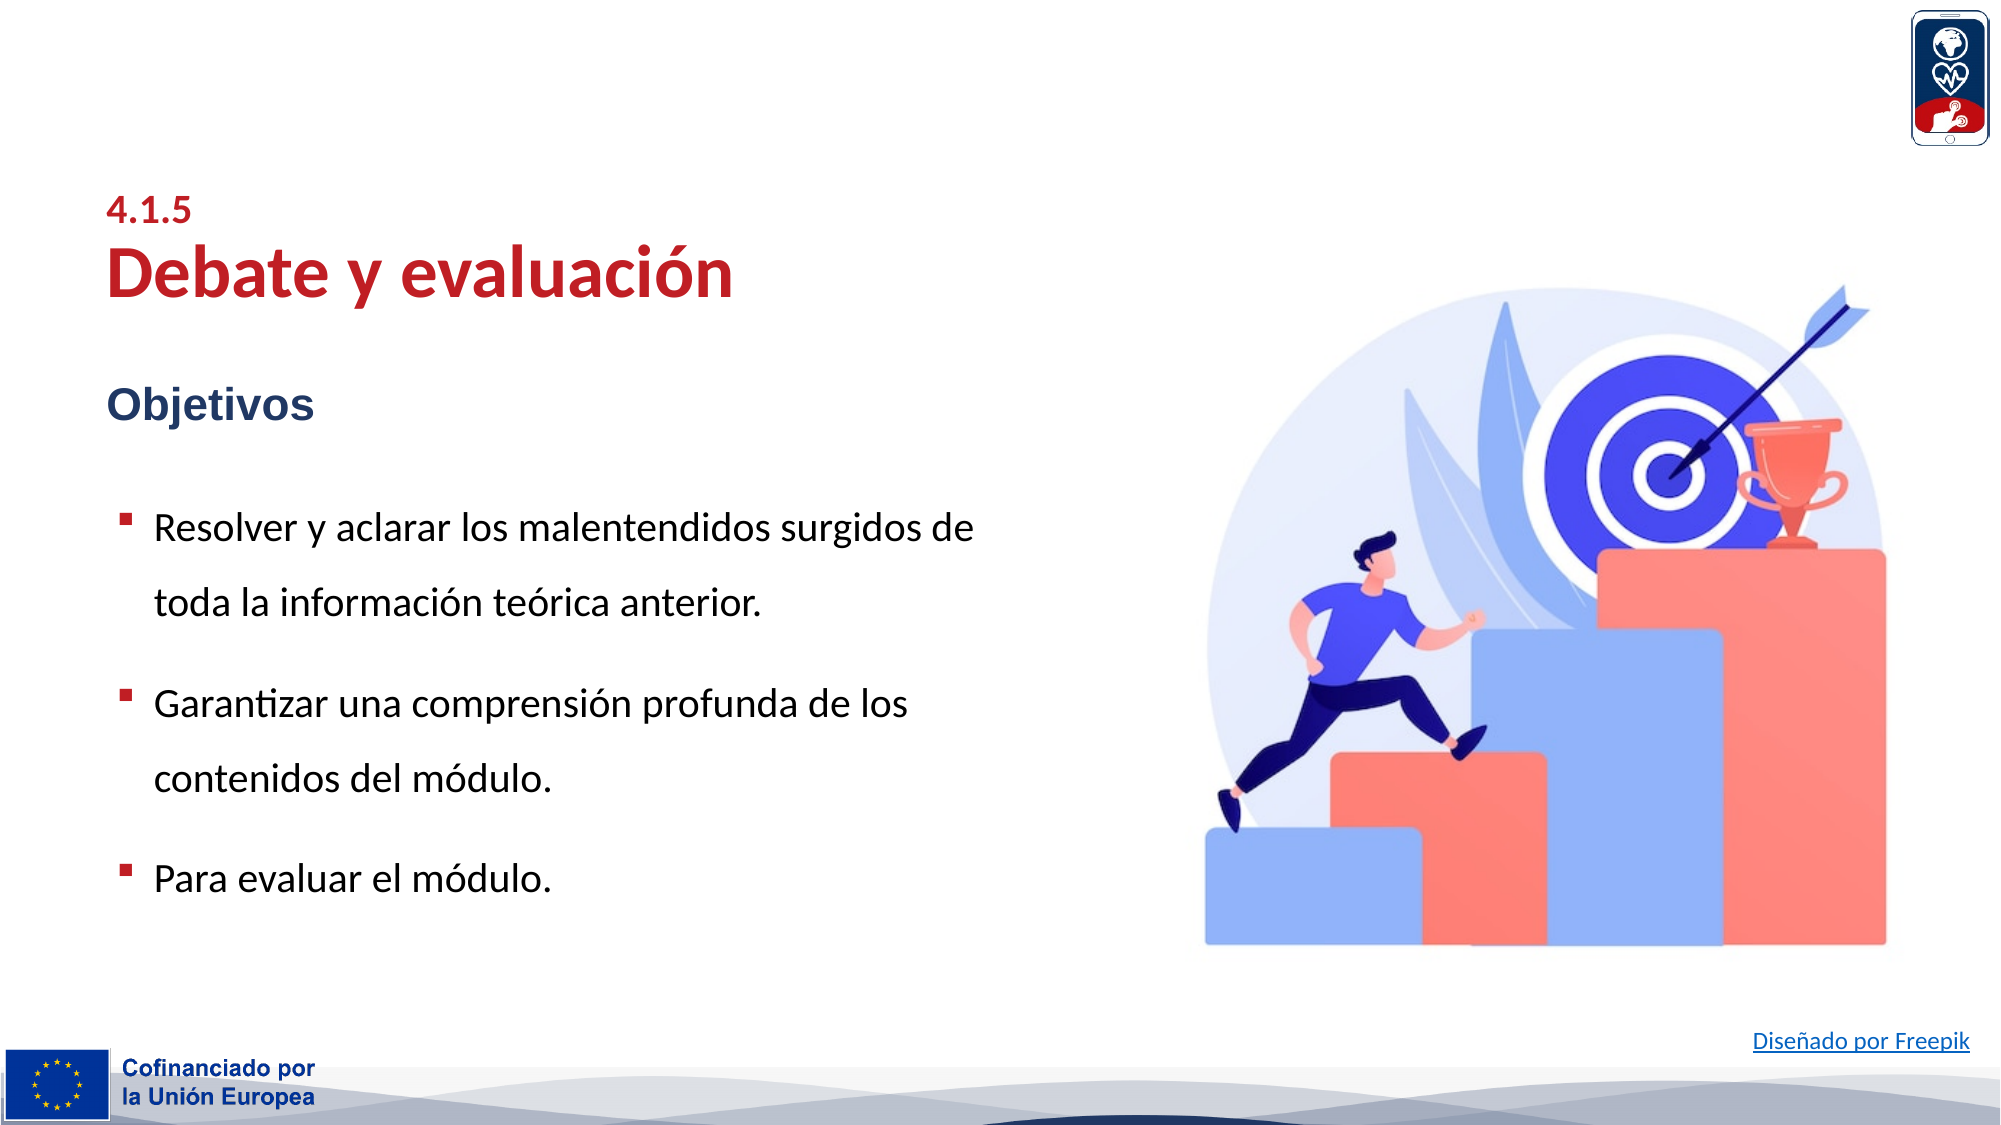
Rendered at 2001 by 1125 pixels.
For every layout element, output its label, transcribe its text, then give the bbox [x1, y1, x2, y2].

picture [1911, 10, 1990, 146]
text_box Diseñado por Freepik [984, 1016, 1985, 1062]
picture [1093, 177, 1999, 1054]
title 4.1.5 Debate y evaluación [91, 177, 1093, 324]
picture [0, 1044, 2001, 1125]
list Objetivos [91, 354, 938, 437]
list Resolver y aclarar los malentendidos surgidos de toda la información teórica anterior. Garantizar una comprensión profunda de los contenidos del módulo. Para evaluar el módulo. [101, 467, 1076, 1080]
